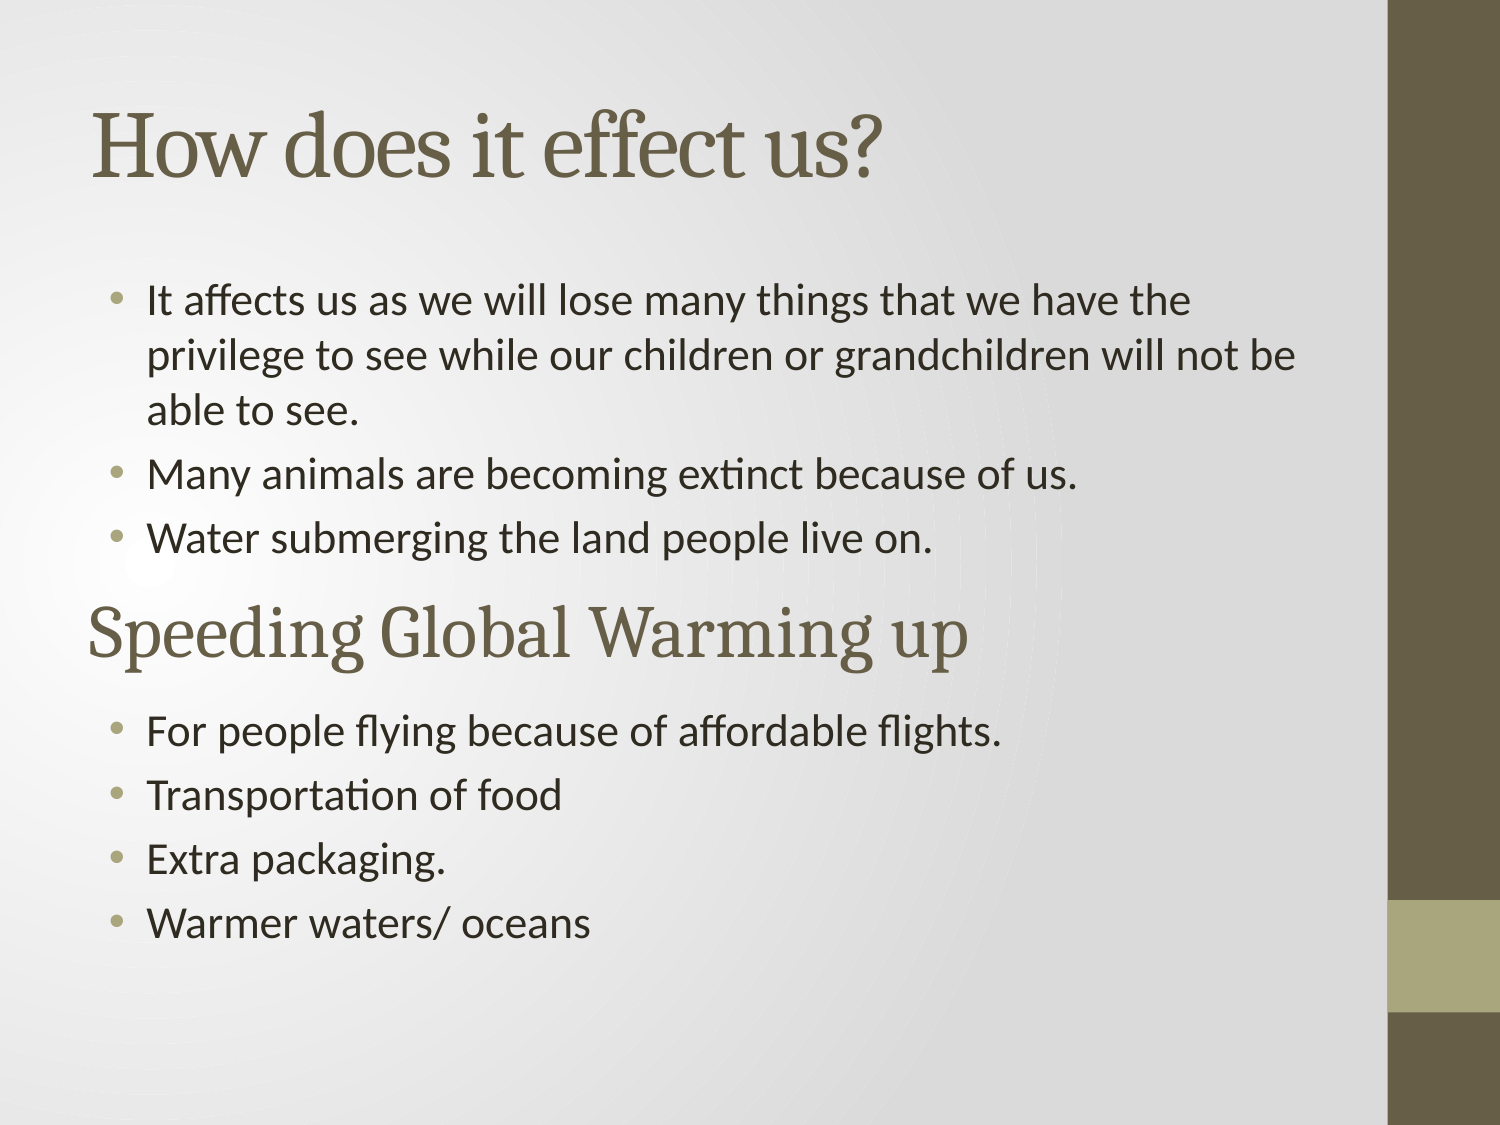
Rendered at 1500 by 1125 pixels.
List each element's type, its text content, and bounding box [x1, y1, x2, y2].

list It affects us as we will lose many things that we have the privilege to see while our children or grandchildren will not be able to see. Many animals are becoming extinct because of us. Water submerging the land people live on. For people flying because of affordable flights. Transportation of food Extra packaging. Warmer waters/ oceans [75, 262, 1325, 1050]
title How does it effect us? [75, 45, 1325, 233]
text_box Speeding Global Warming up [75, 574, 1169, 680]
